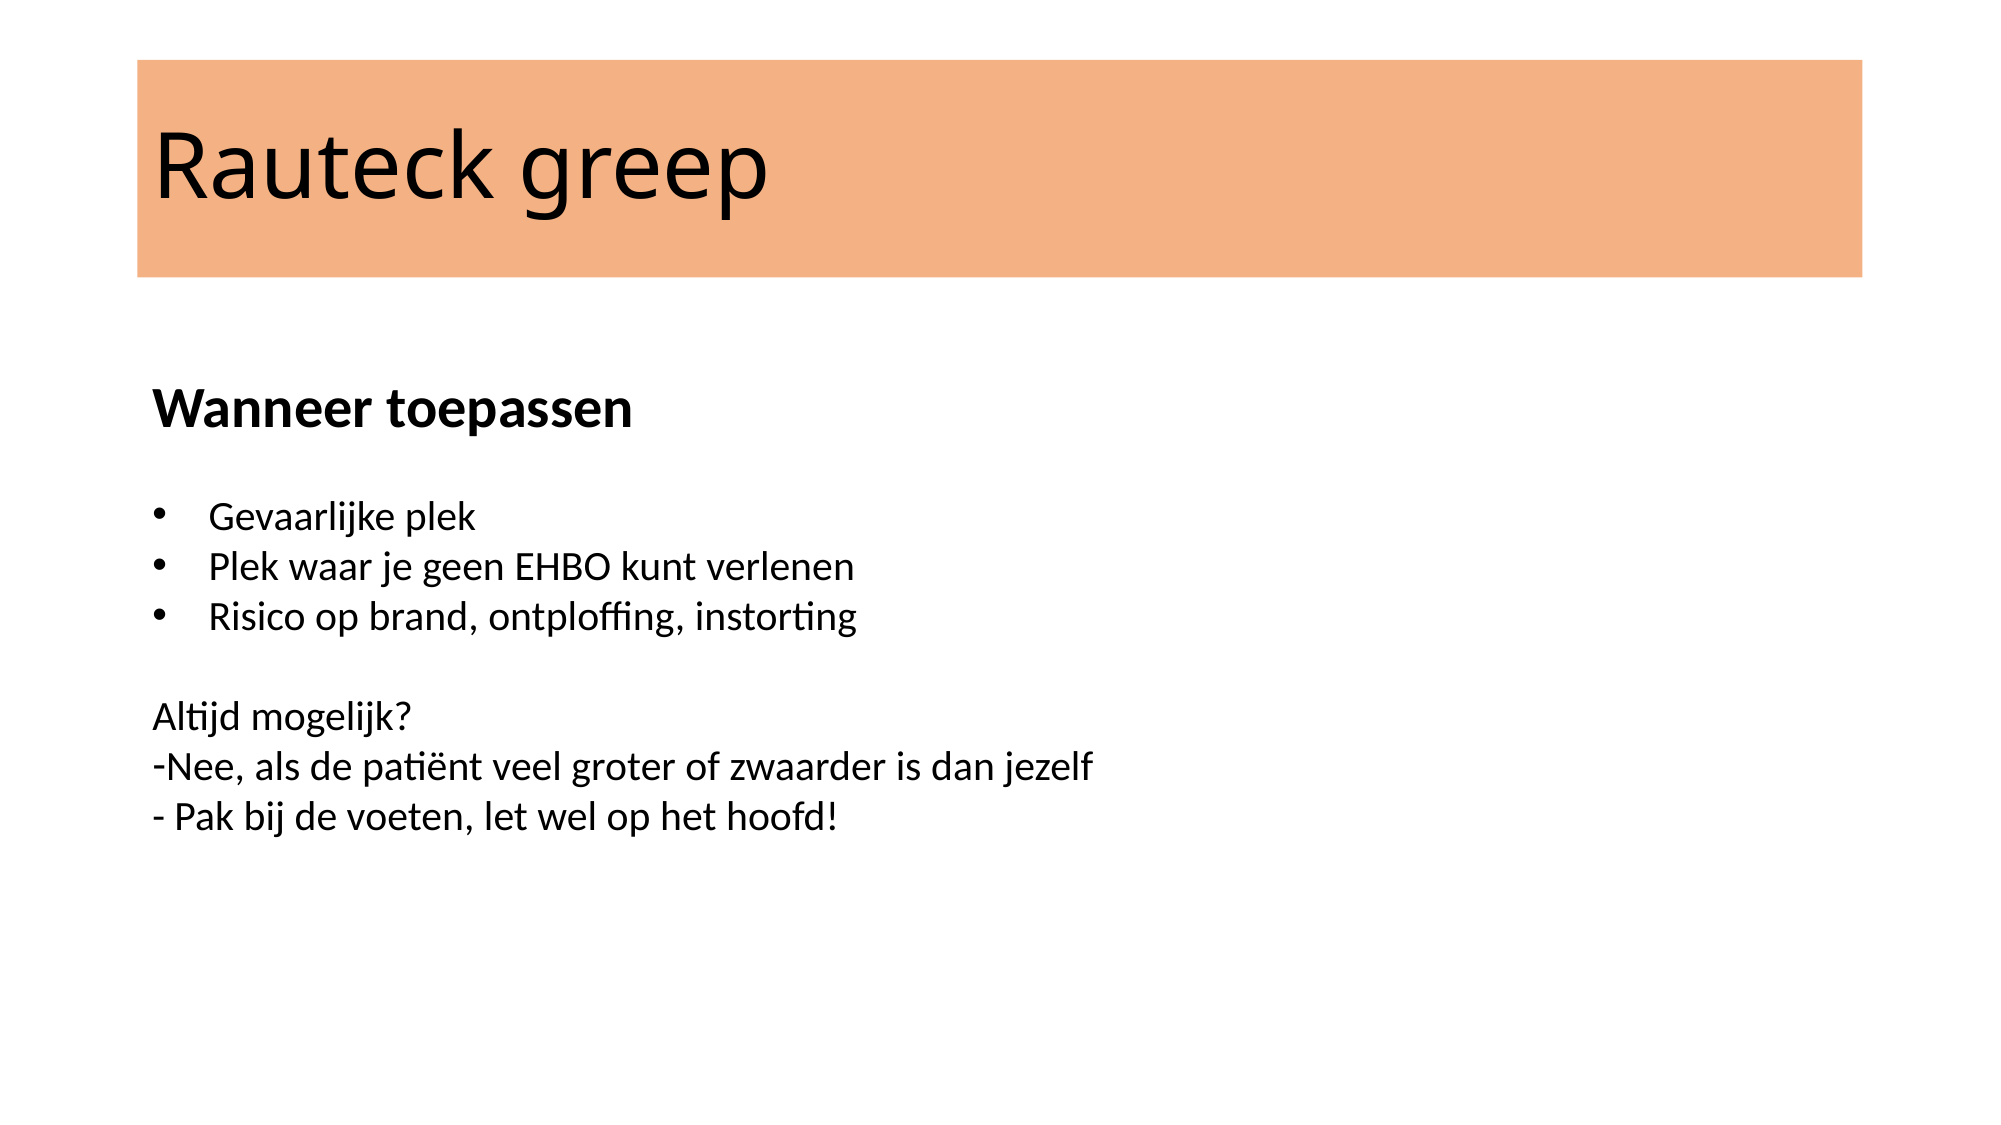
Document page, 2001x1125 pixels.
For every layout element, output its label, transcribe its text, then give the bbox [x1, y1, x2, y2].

title Rauteck greep [137, 59, 1863, 278]
text_box Wanneer toepassen Gevaarlijke plek Plek waar je geen EHBO kunt verlenen Risico op brand, ontploffing, instorting Altijd mogelijk? Nee, als de patiënt veel groter of zwaarder is dan jezelf - Pak bij de voeten, let wel op het hoofd! [137, 361, 1138, 847]
